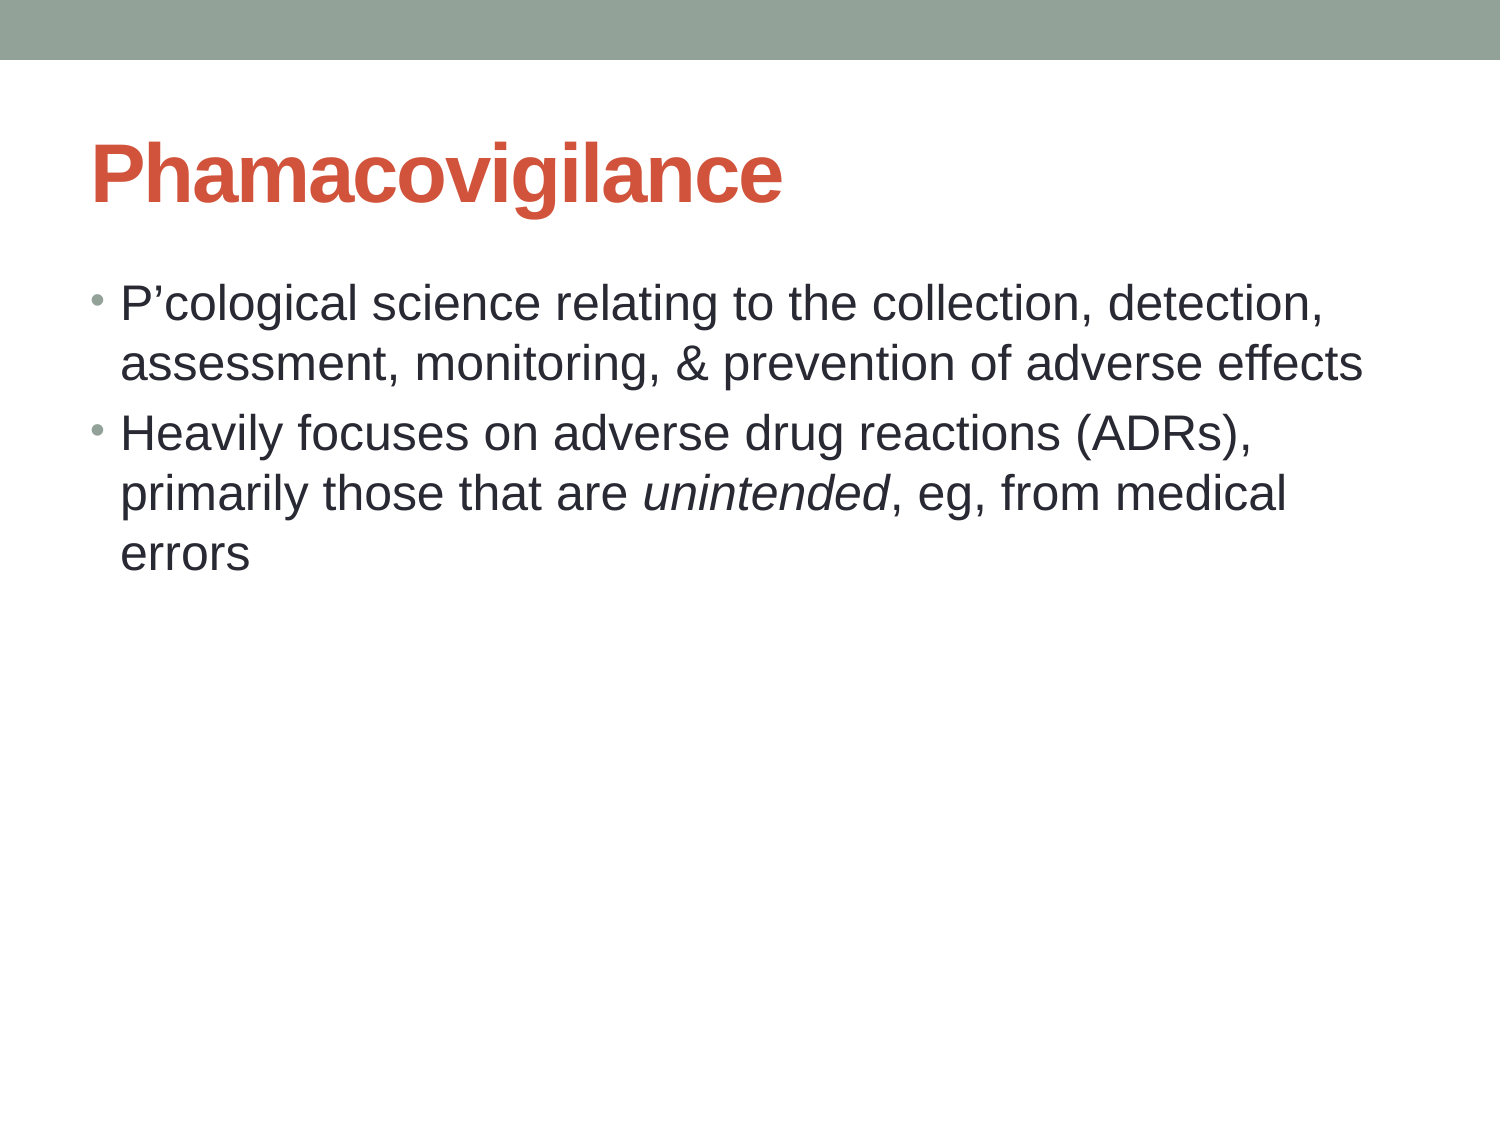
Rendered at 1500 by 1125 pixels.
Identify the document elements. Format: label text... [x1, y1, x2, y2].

list P’cological science relating to the collection, detection, assessment, monitoring, & prevention of adverse effects Heavily focuses on adverse drug reactions (ADRs), primarily those that are unintended, eg, from medical errors [75, 262, 1425, 1063]
title Phamacovigilance [75, 87, 1425, 250]
